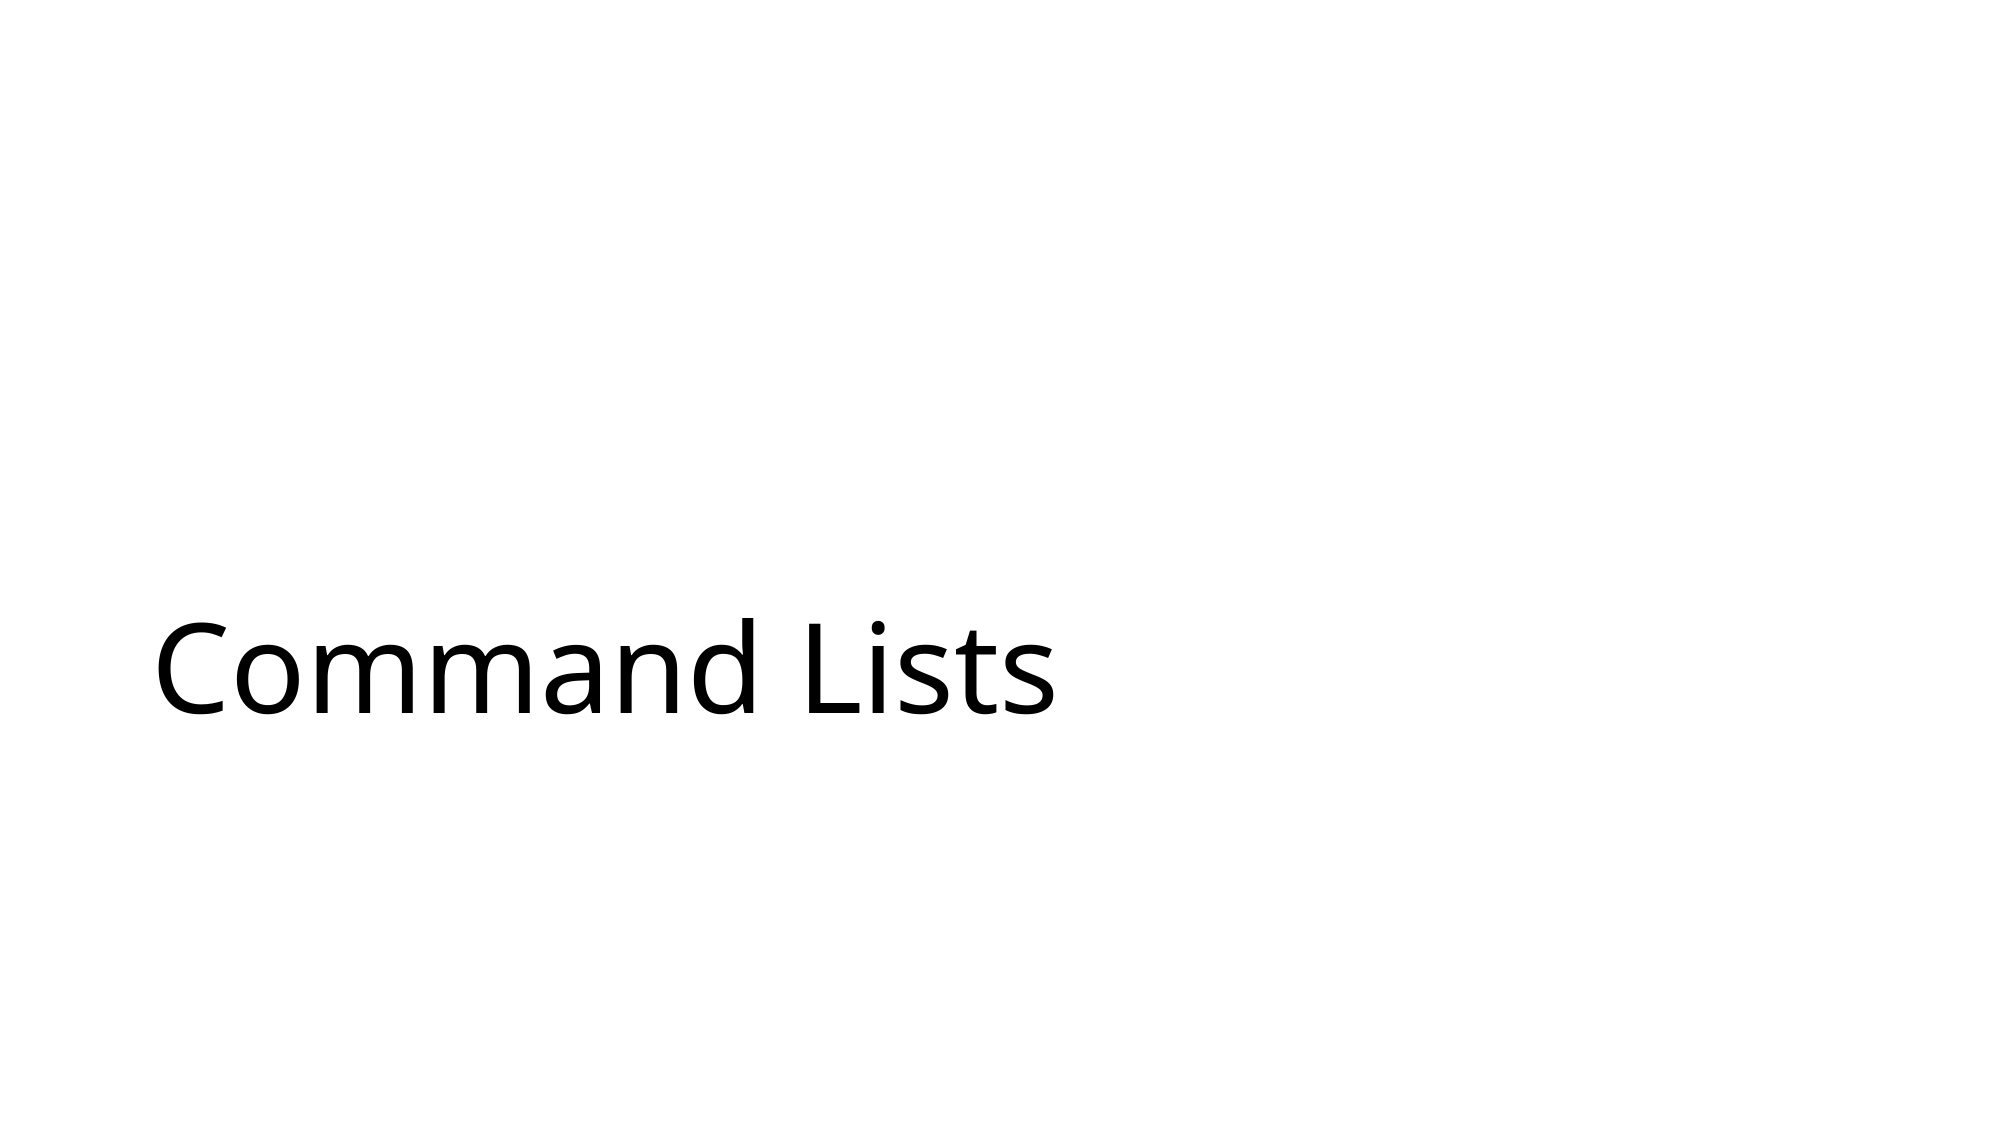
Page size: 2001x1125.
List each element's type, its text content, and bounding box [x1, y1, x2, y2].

title Command Lists [136, 280, 1862, 749]
